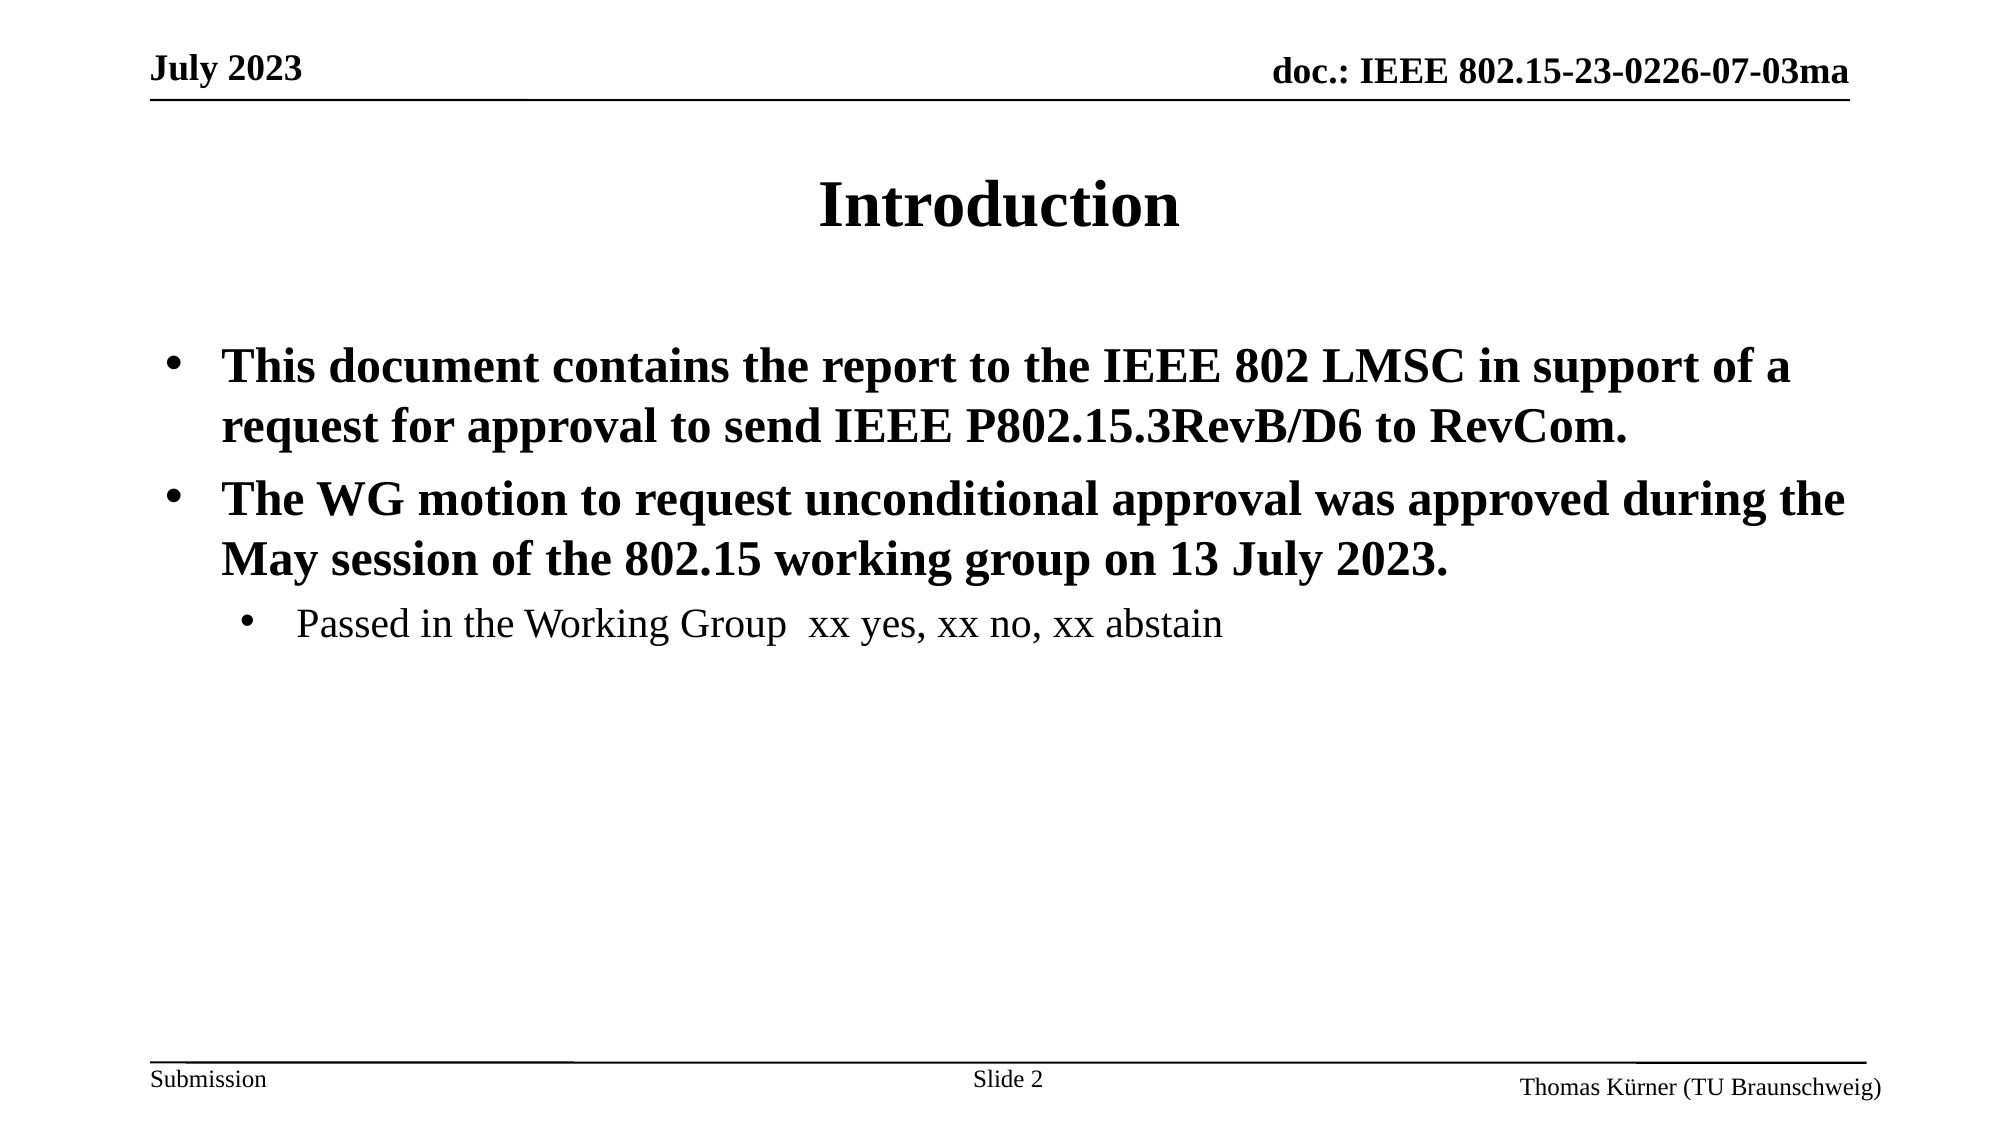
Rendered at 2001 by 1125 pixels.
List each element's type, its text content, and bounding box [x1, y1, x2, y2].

title Introduction [149, 112, 1850, 288]
list This document contains the report to the IEEE 802 LMSC in support of a request for approval to send IEEE P802.15.3RevB/D6 to RevCom. The WG motion to request unconditional approval was approved during the May session of the 802.15 working group on 13 July 2023. Passed in the Working Group xx yes, xx no, xx abstain [149, 324, 1869, 1000]
slide_number Slide 2 [950, 1061, 1067, 1123]
